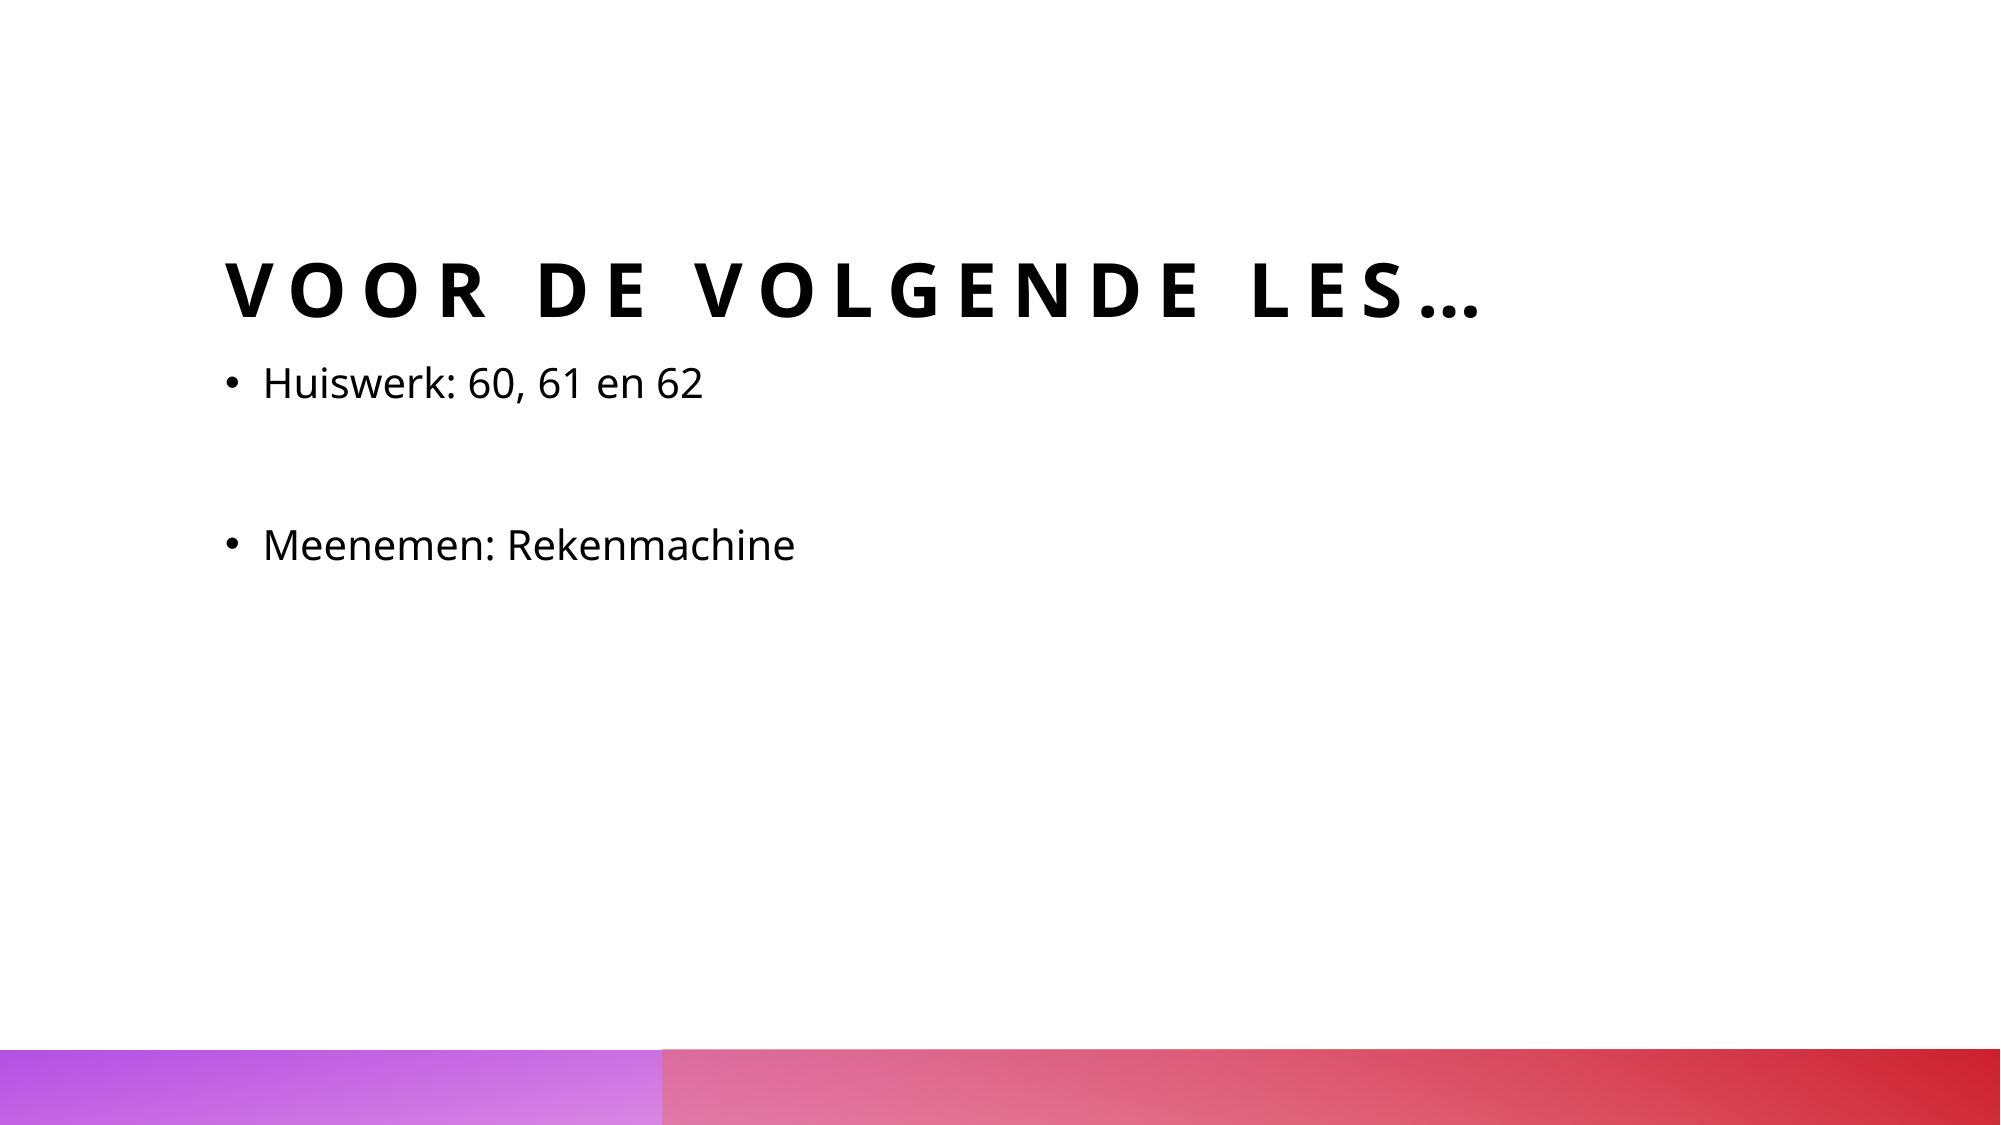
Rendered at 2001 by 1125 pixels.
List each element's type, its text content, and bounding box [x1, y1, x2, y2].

title Voor de volgende les… [225, 130, 1905, 333]
list Huiswerk: 60, 61 en 62 Meenemen: Rekenmachine [225, 346, 1905, 996]
